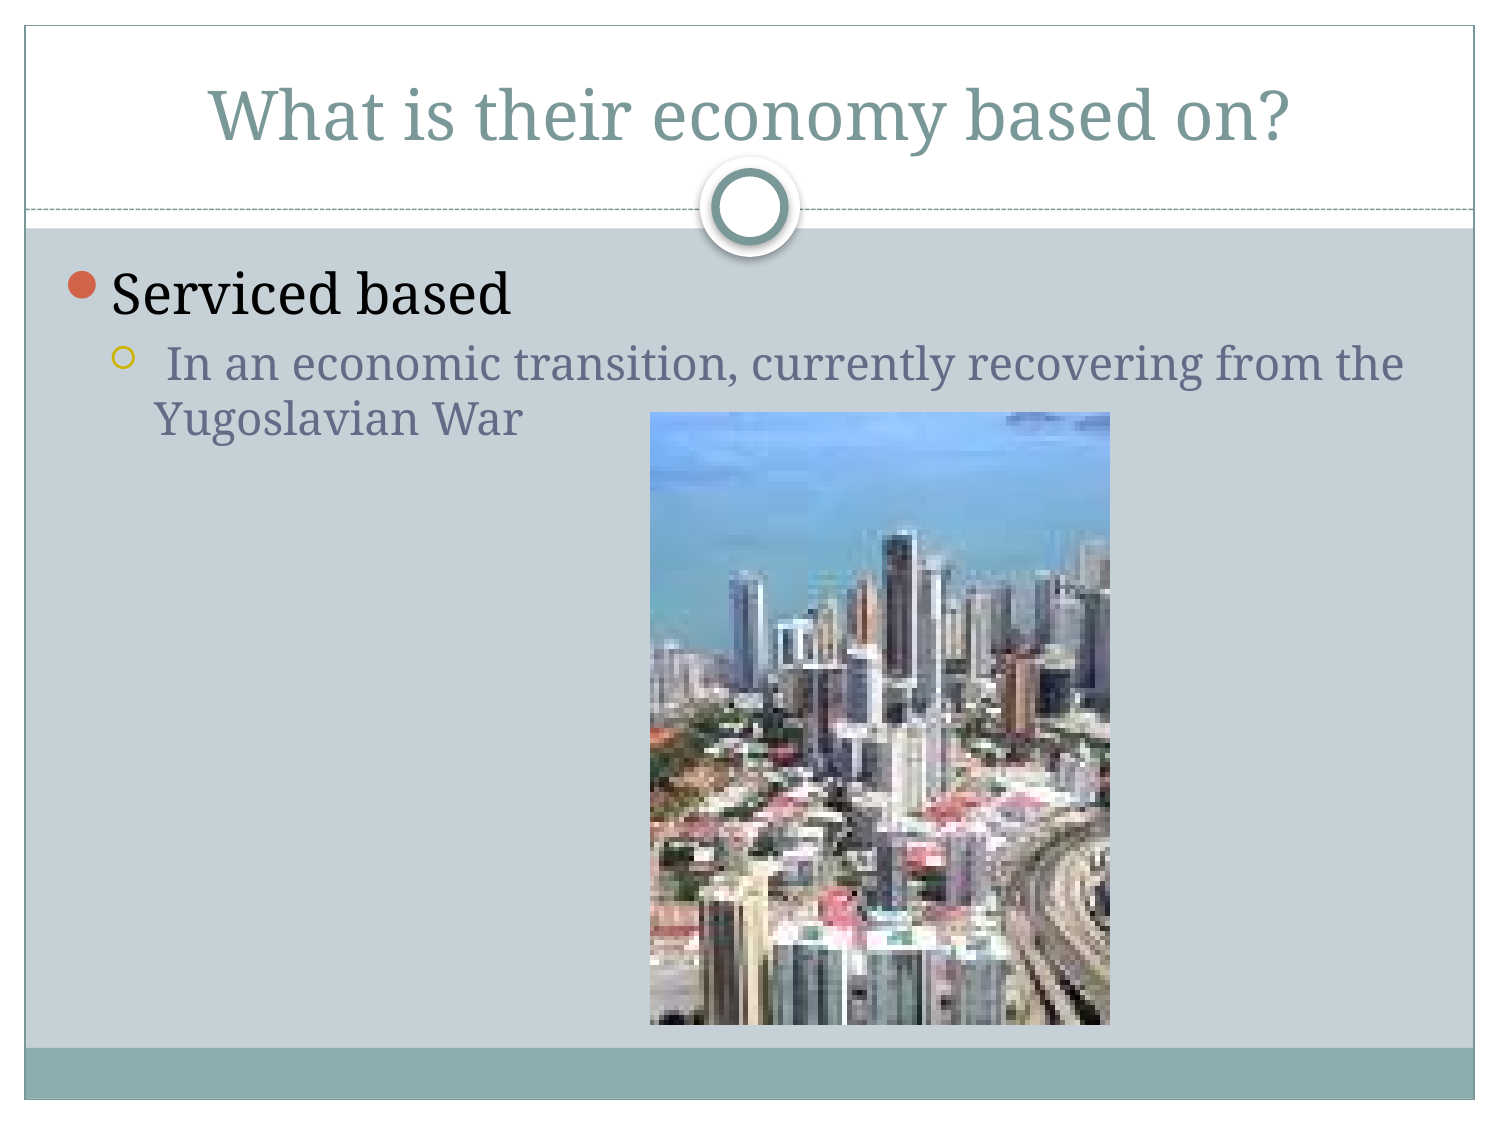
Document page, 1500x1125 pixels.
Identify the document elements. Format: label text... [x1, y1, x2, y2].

title What is their economy based on? [49, 37, 1450, 162]
picture [649, 412, 1110, 1026]
list Serviced based In an economic transition, currently recovering from the Yugoslavian War [49, 250, 1445, 1001]
